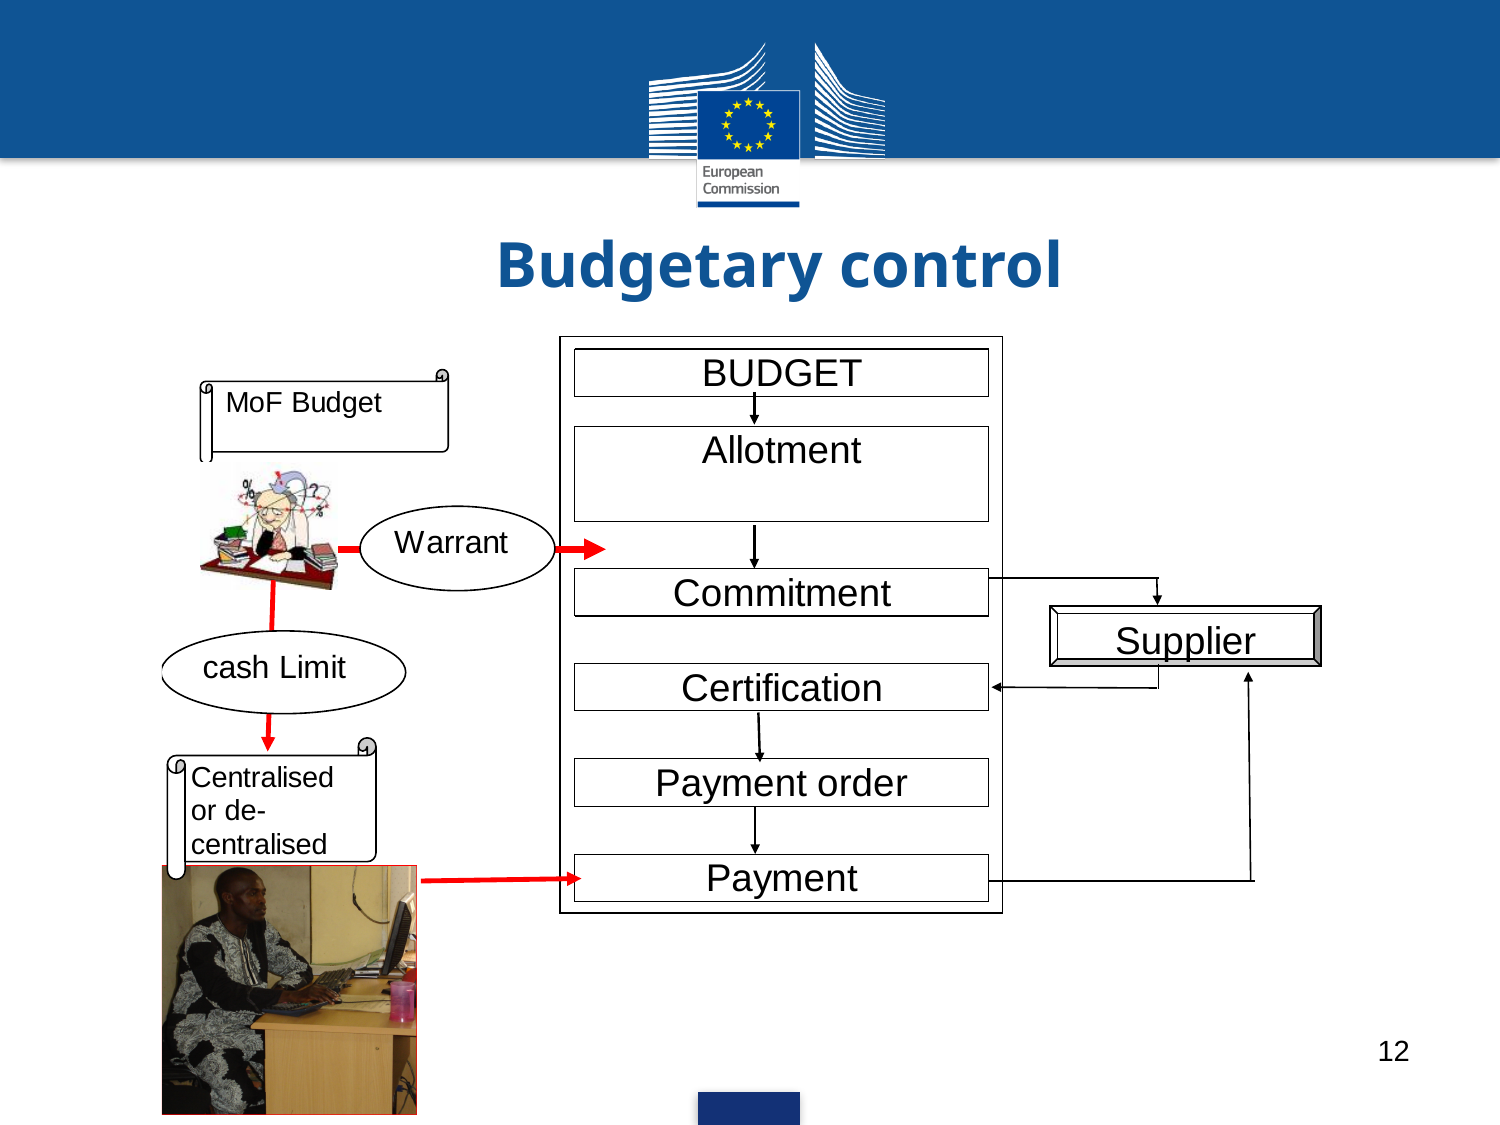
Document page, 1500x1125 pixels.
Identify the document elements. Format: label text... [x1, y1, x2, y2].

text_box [160, 255, 1340, 1121]
picture [649, 42, 885, 199]
title Budgetary control [0, 199, 1500, 327]
slide_number 12 [1343, 1024, 1426, 1103]
